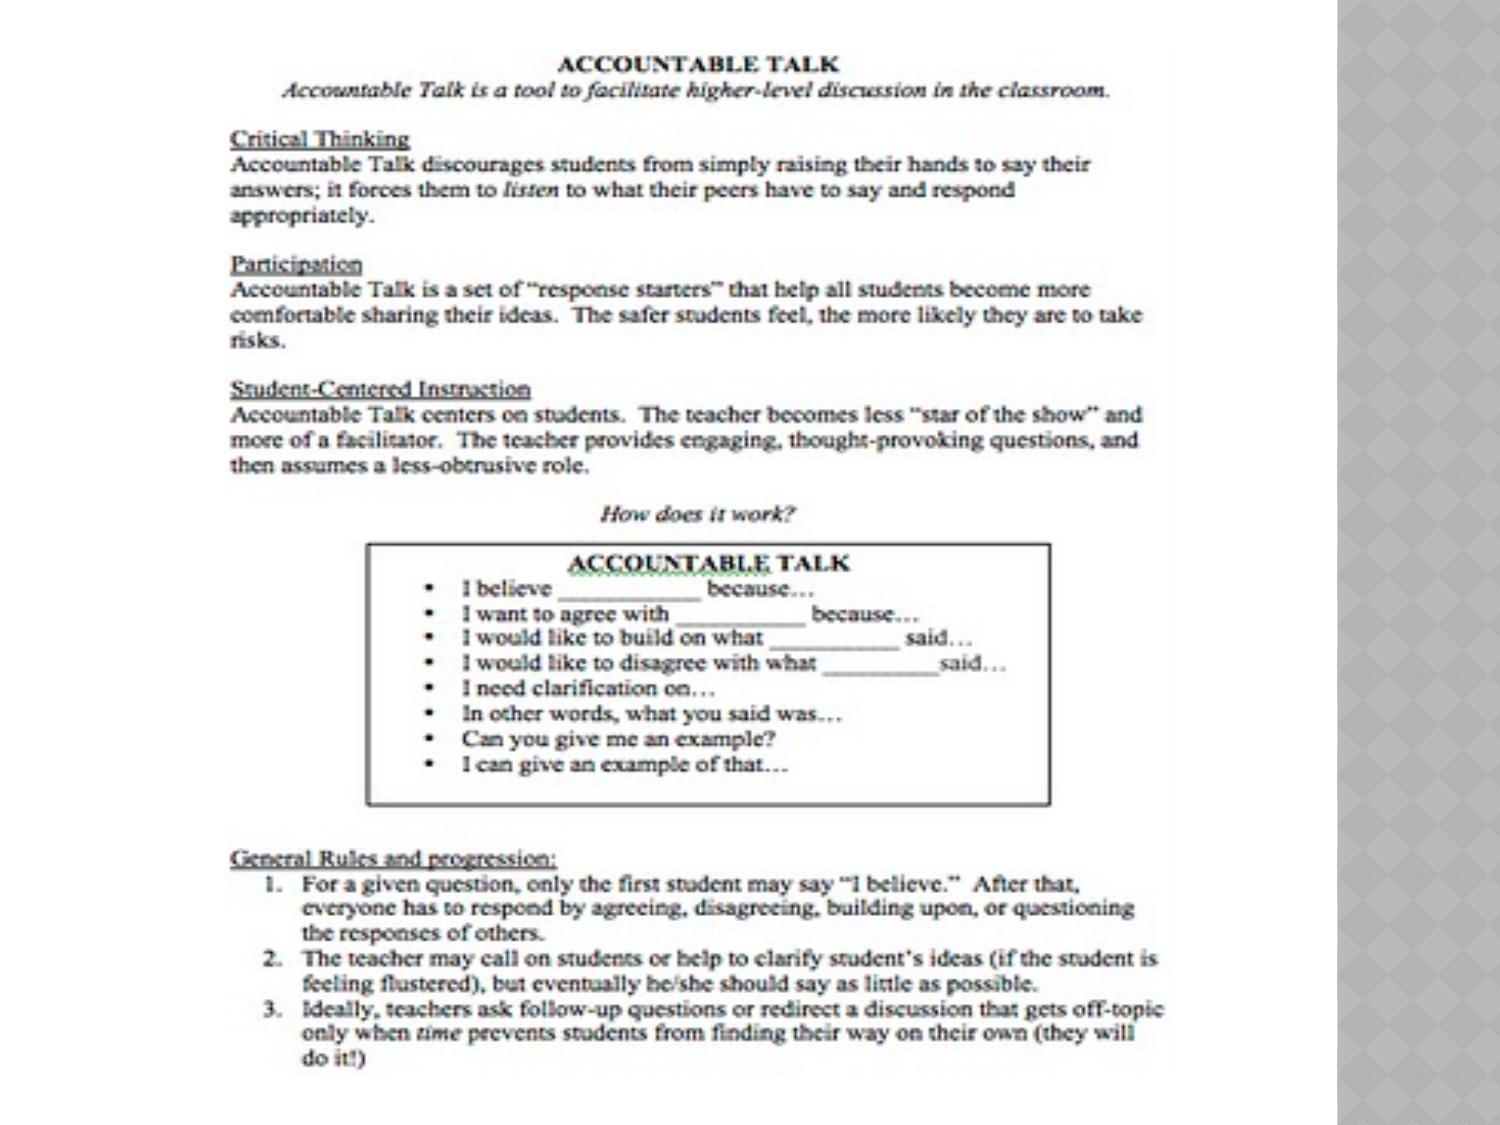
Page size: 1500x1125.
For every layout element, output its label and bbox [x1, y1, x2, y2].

picture [224, 49, 1176, 1076]
